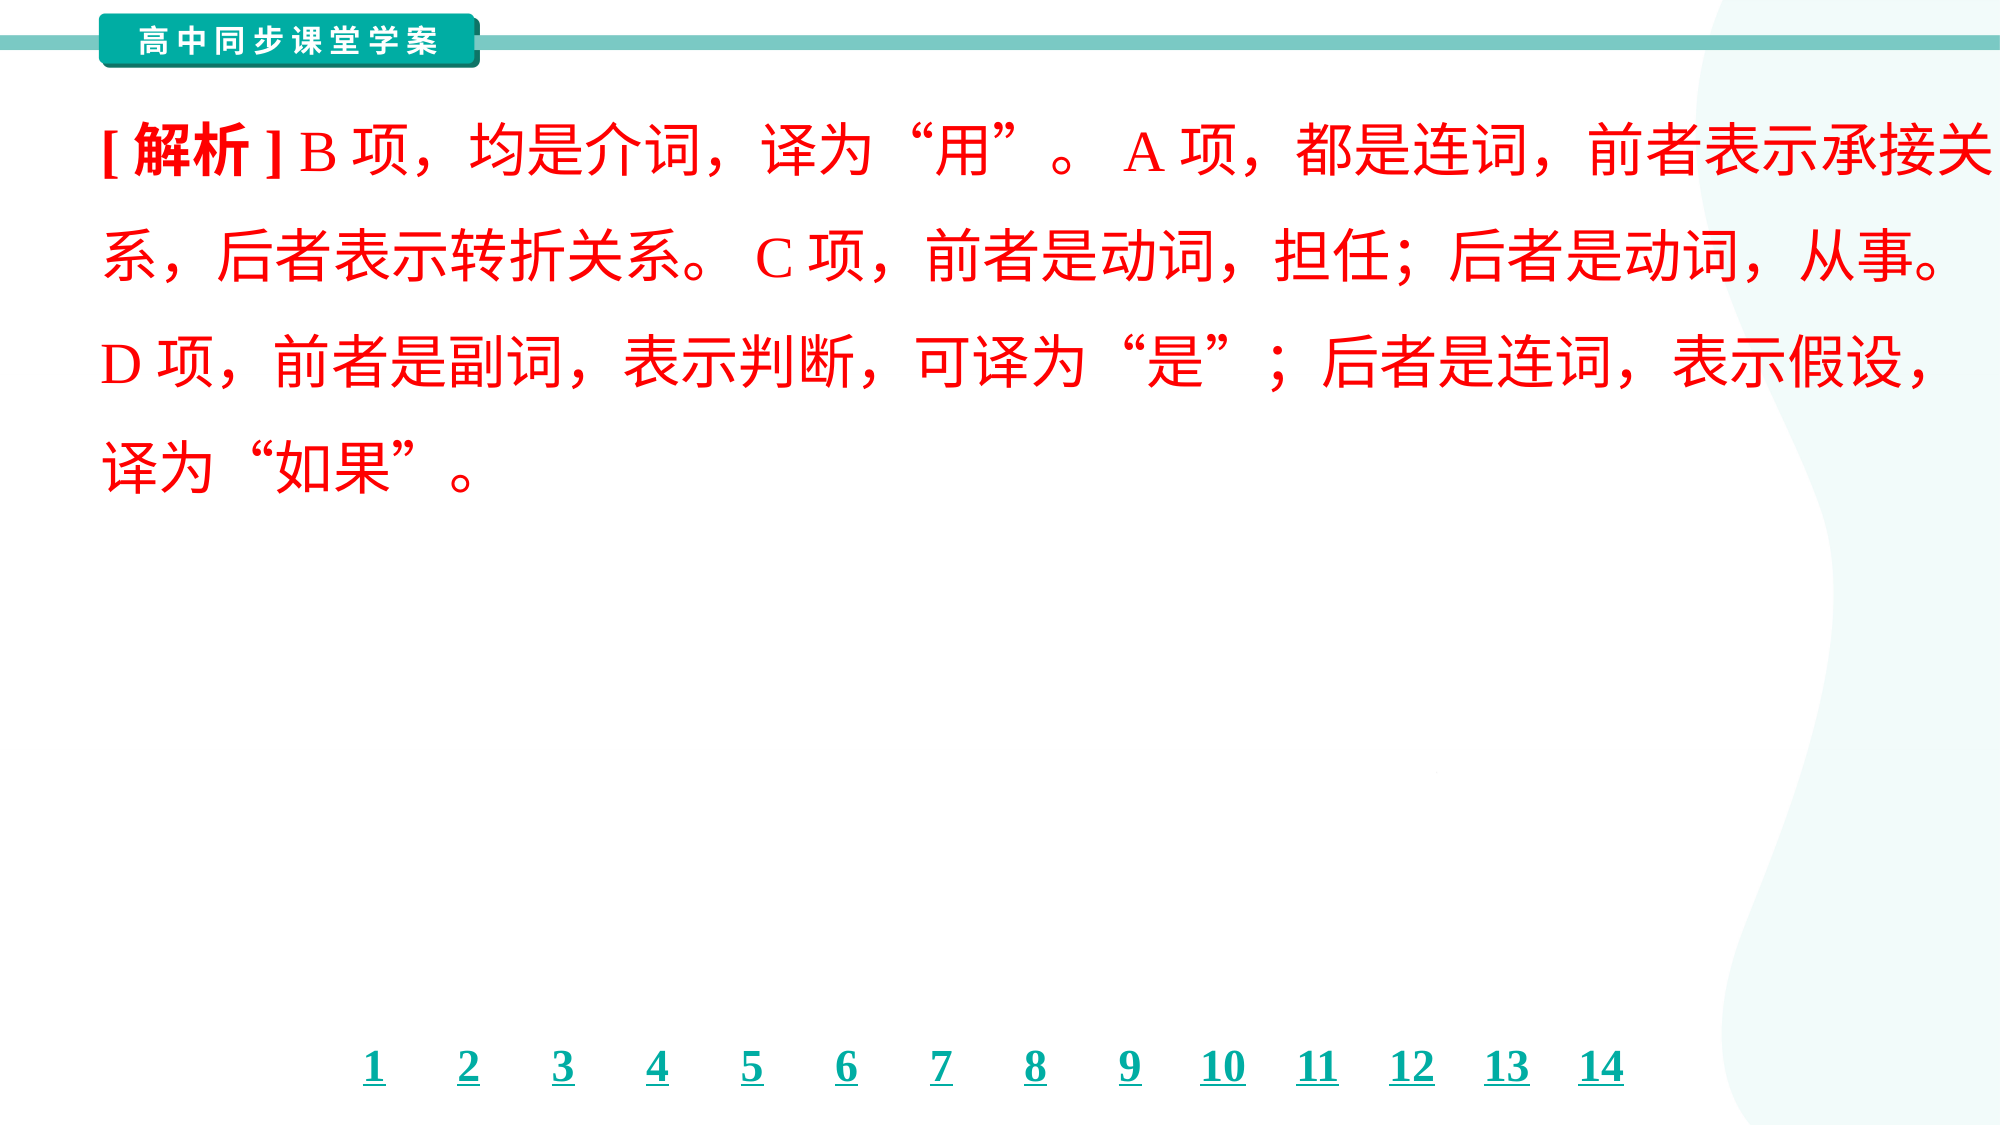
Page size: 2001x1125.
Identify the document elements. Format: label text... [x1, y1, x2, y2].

picture [0, 0, 2000, 1125]
text_box [解析] B项，均是介词，译为“用”。A项，都是连词，前者表示承接关 系，后者表示转折关系。C项，前者是动词，担任；后者是动词，从事。 D项，前者是副词，表示判断，可译为“是”；后者是连词，表示假设， 译为“如果”。 [100, 76, 1899, 502]
